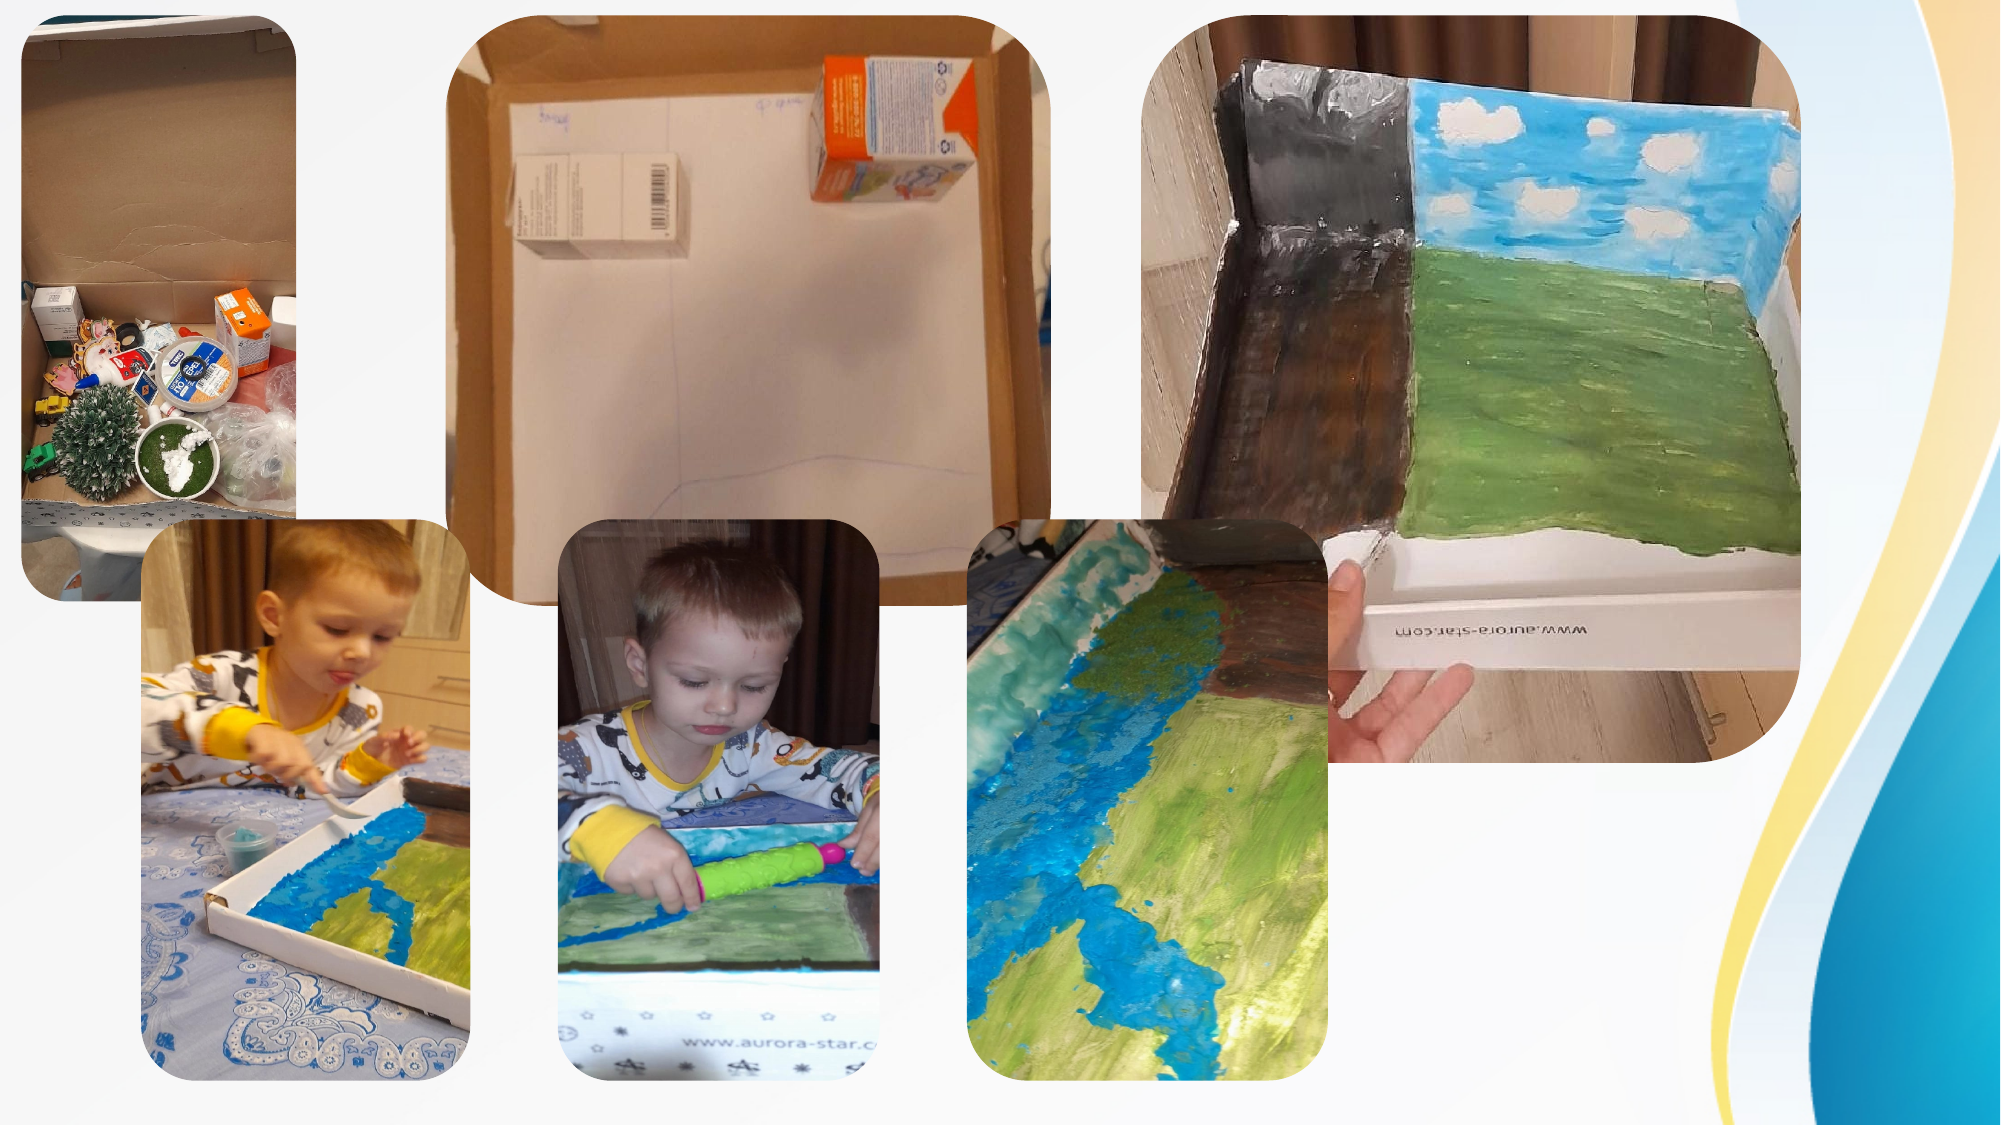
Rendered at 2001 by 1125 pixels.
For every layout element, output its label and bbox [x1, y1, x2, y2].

list [445, 15, 1051, 606]
picture [0, 0, 2001, 1125]
list [21, 15, 297, 602]
